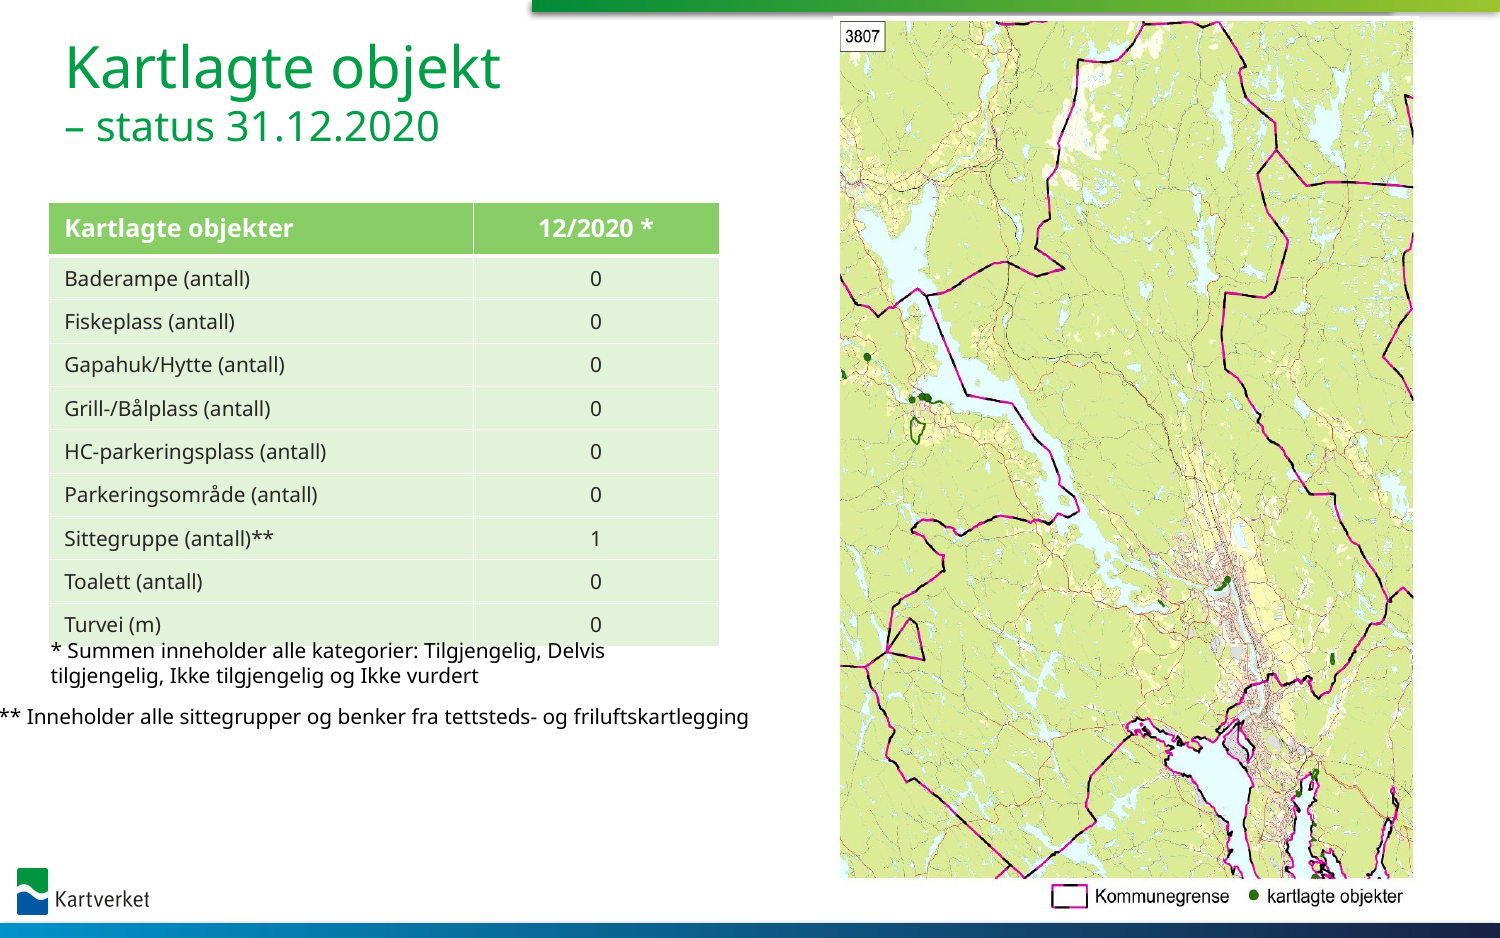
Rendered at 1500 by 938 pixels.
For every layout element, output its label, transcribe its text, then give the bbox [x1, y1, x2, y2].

table_cell Parkeringsområde (antall) [49, 474, 473, 516]
table_cell 0 [474, 430, 719, 473]
table_cell 0 [474, 258, 719, 299]
table_cell Turvei (m) [49, 604, 473, 630]
table_cell Gapahuk/Hytte (antall) [49, 344, 473, 386]
text_box Kartlagte objekt – status 31.12.2020 [1424, 26, 1431, 158]
table_cell 0 [474, 560, 719, 603]
table_cell Fiskeplass (antall) [49, 300, 473, 343]
table_header 12/2020 * [474, 203, 719, 254]
table_cell Baderampe (antall) [49, 258, 473, 299]
table_cell Sittegruppe (antall)** [49, 517, 473, 559]
text_box Kartlagte objekt – status 31.12.2020 [49, 26, 828, 158]
table_cell HC-parkeringsplass (antall) [49, 430, 473, 473]
table_cell 0 [474, 604, 719, 630]
table_cell 0 [474, 344, 719, 386]
table_cell 0 [474, 387, 719, 429]
text_box ** Inneholder alle sittegrupper og benker fra tettsteds- og friluftskartlegging [0, 696, 765, 736]
table_cell Grill-/Bålplass (antall) [49, 387, 473, 429]
table_cell 0 [474, 474, 719, 516]
table_cell Toalett (antall) [49, 560, 473, 603]
table_cell 1 [474, 517, 719, 559]
table_cell 0 [474, 300, 719, 343]
table_header Kartlagte objekter [49, 203, 473, 254]
picture [833, 16, 1419, 913]
text_box * Summen inneholder alle kategorier: Tilgjengelig, Delvis tilgjengelig, Ikke tilgjengelig og Ikke vurdert [35, 630, 721, 696]
